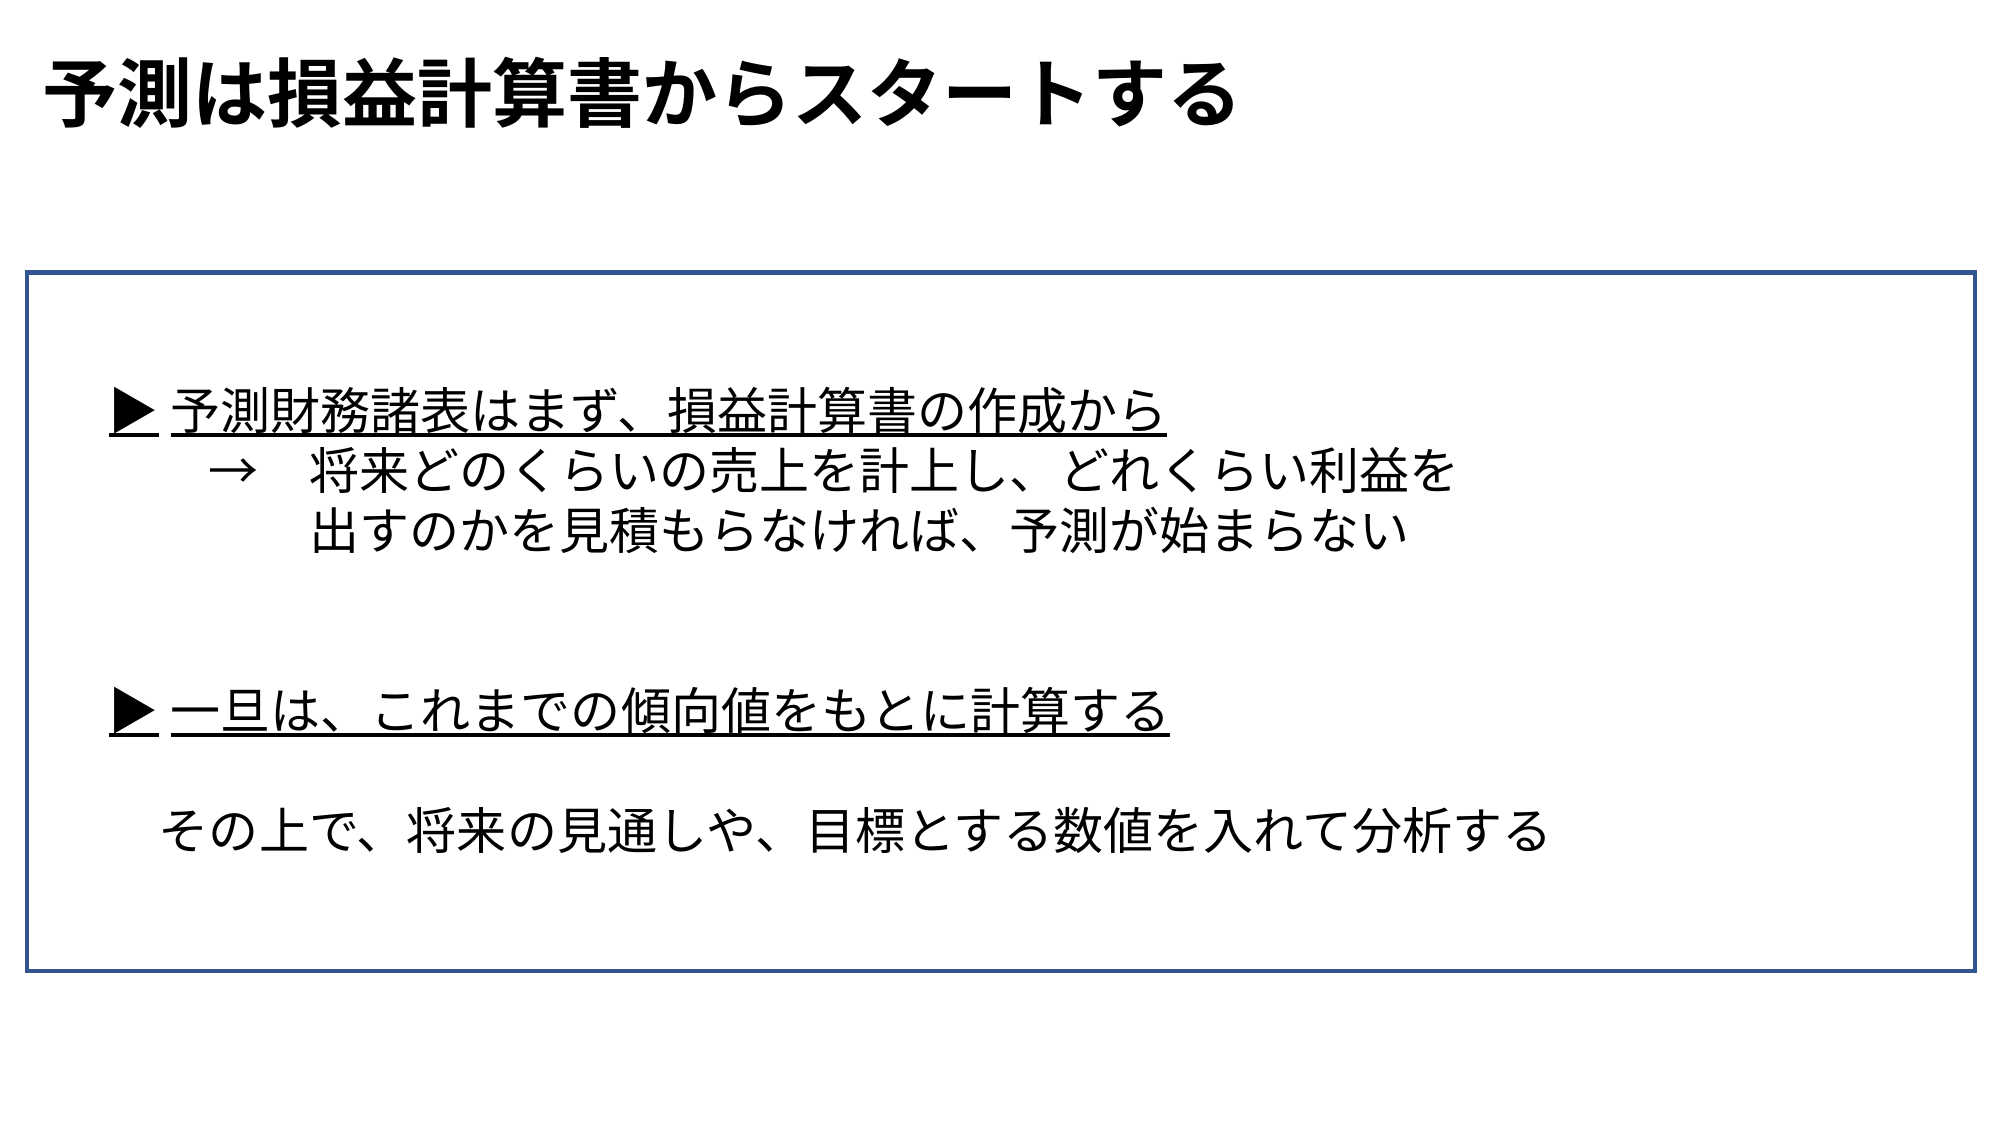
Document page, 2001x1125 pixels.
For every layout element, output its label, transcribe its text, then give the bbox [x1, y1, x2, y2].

text_box 予測は損益計算書からスタートする [27, 39, 1524, 145]
text_box [26, 272, 1976, 972]
